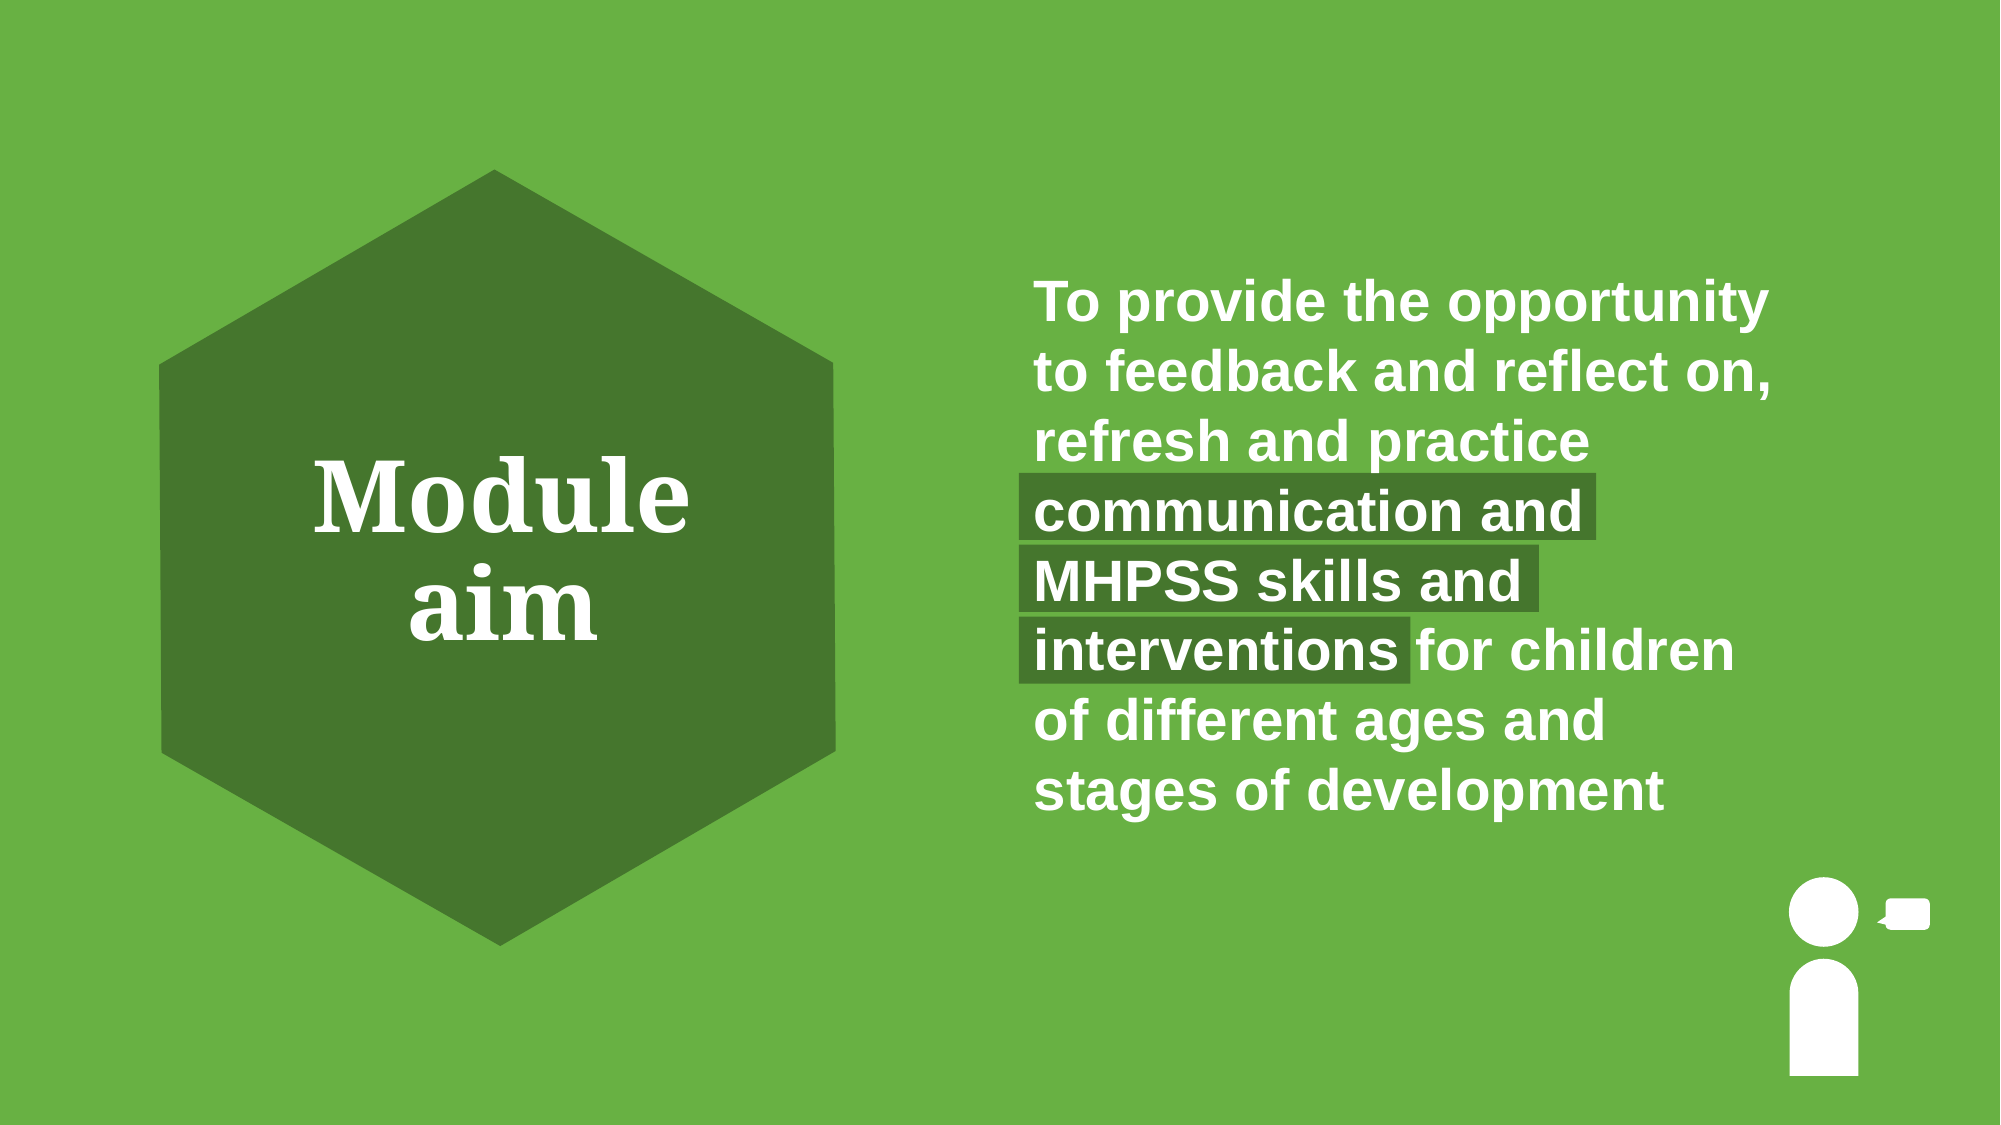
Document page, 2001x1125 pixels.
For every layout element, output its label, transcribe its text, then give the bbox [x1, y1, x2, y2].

text_box To provide the opportunity to feedback and reflect on, refresh and practice communication and MHPSS skills and interventions for children of different ages and stages of development [1018, 247, 1789, 838]
title Module aim [272, 508, 734, 601]
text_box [1788, 877, 1930, 1076]
